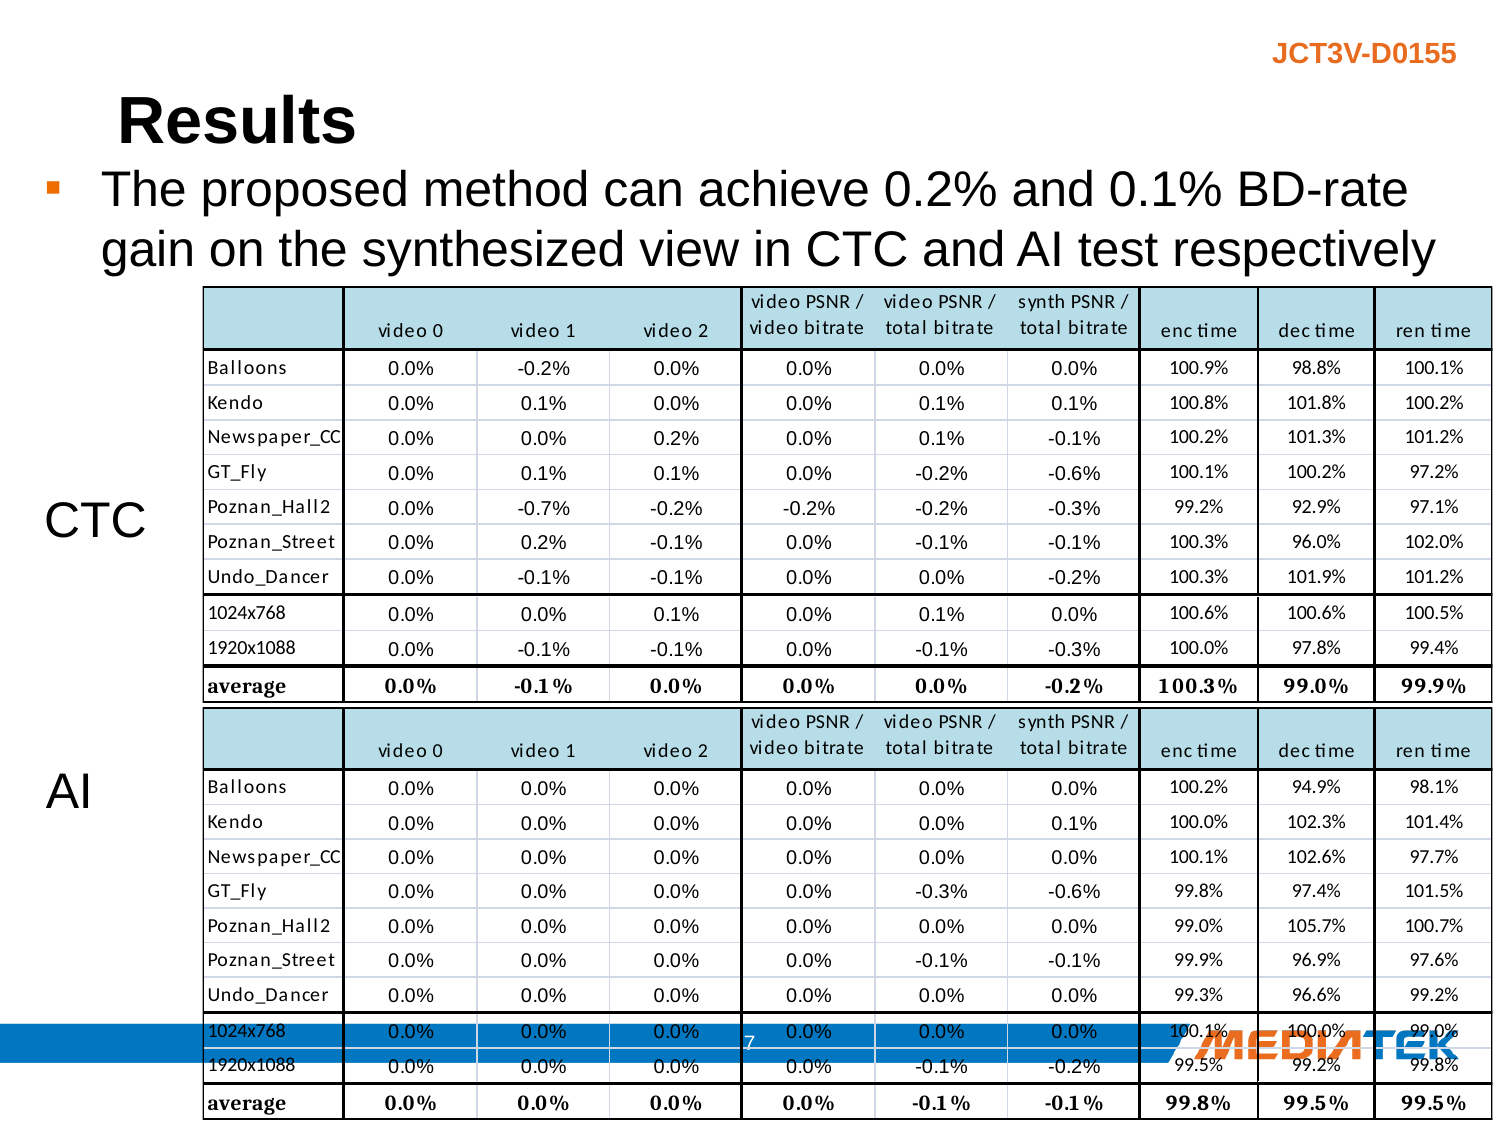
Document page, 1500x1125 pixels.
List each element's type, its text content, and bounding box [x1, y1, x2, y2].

text_box CTC [29, 479, 172, 555]
picture [0, 706, 1495, 1122]
picture [202, 286, 1495, 705]
text_box AI [31, 751, 173, 827]
list The proposed method can achieve 0.2% and 0.1% BD-rate gain on the synthesized view in CTC and AI test respectively [29, 148, 1483, 976]
title Results [101, 62, 1425, 148]
